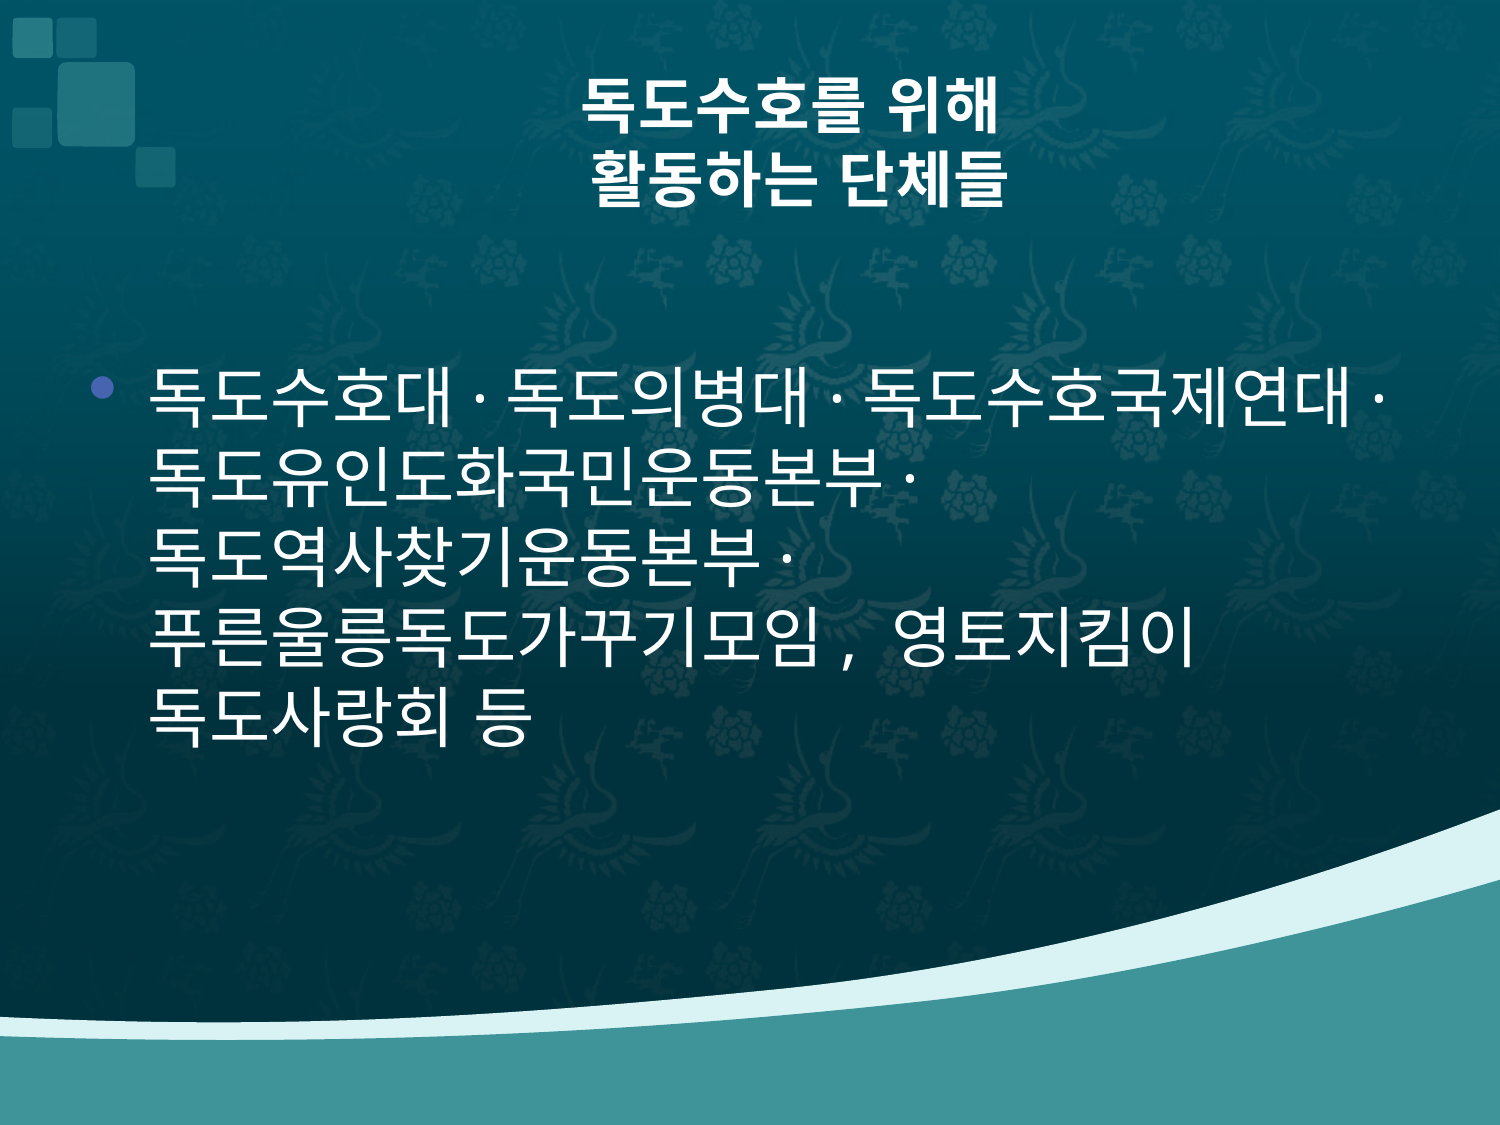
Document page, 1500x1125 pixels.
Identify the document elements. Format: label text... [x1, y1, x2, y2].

list 독도수호대·독도의병대·독도수호국제연대·독도유인도화국민운동본부·독도역사찾기운동본부·푸른울릉독도가꾸기모임, 영토지킴이 독도사랑회 등 [76, 255, 1432, 998]
title 독도수호를 위해 활동하는 단체들 [187, 58, 1414, 223]
